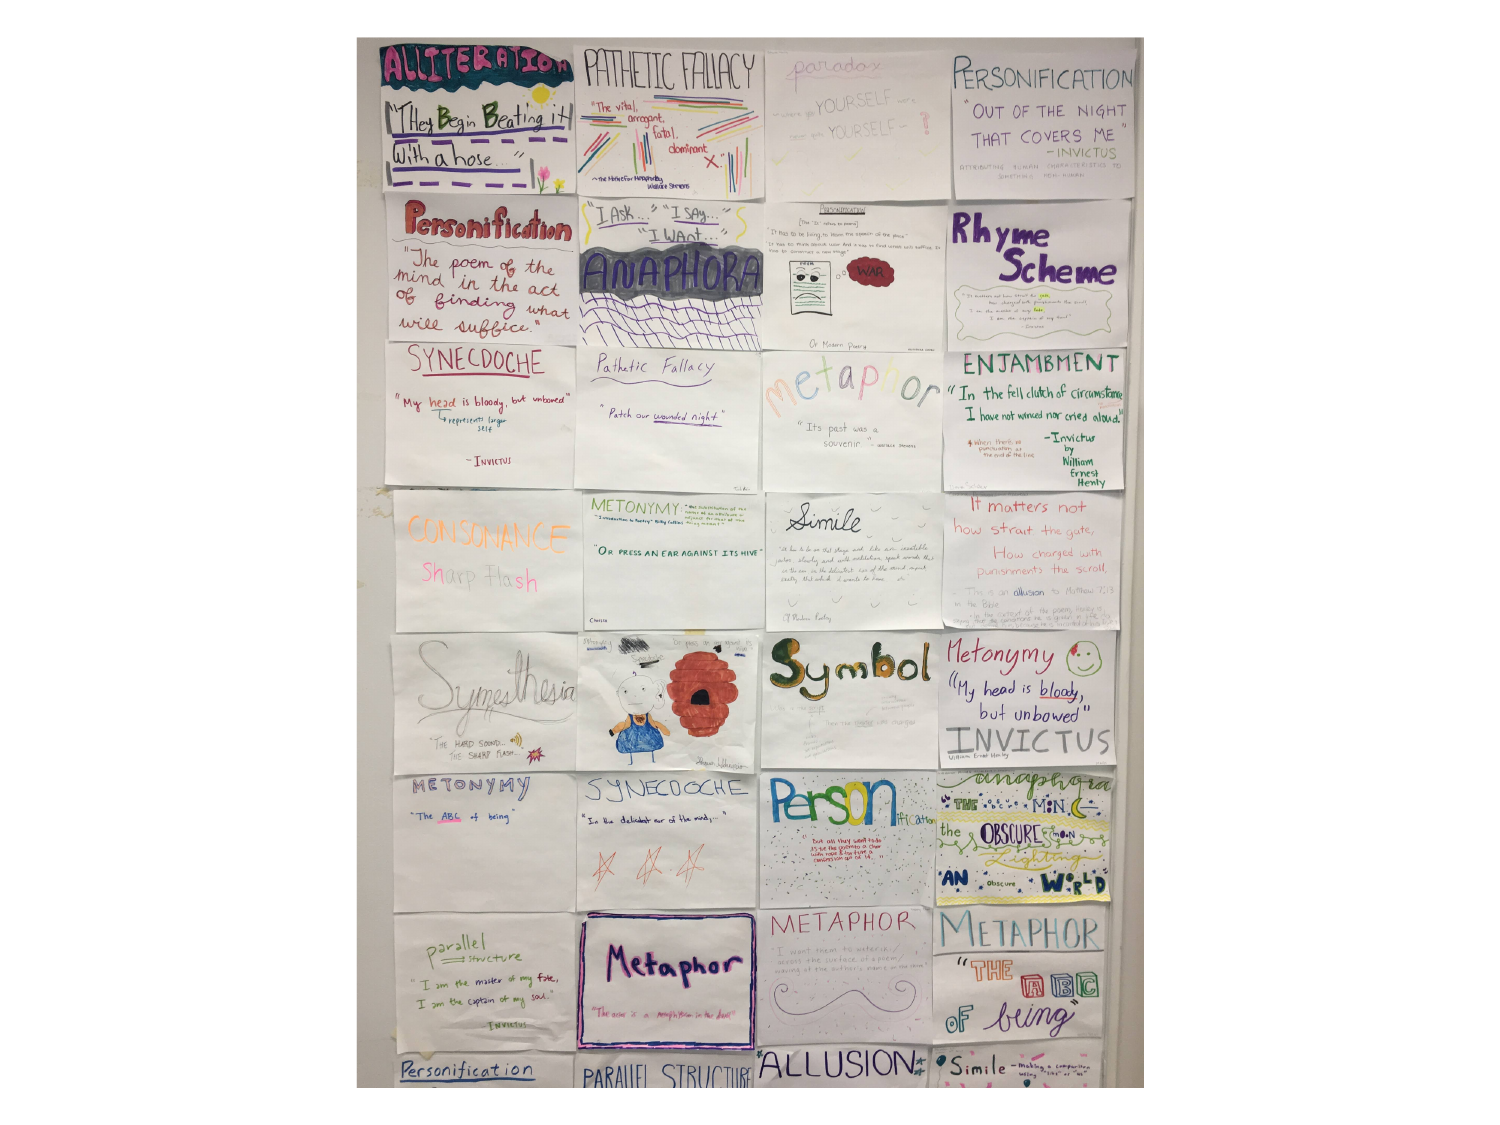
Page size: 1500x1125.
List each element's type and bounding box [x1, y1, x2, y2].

list [224, 168, 1276, 957]
picture [357, 957, 1144, 1087]
picture [357, 39, 1144, 168]
